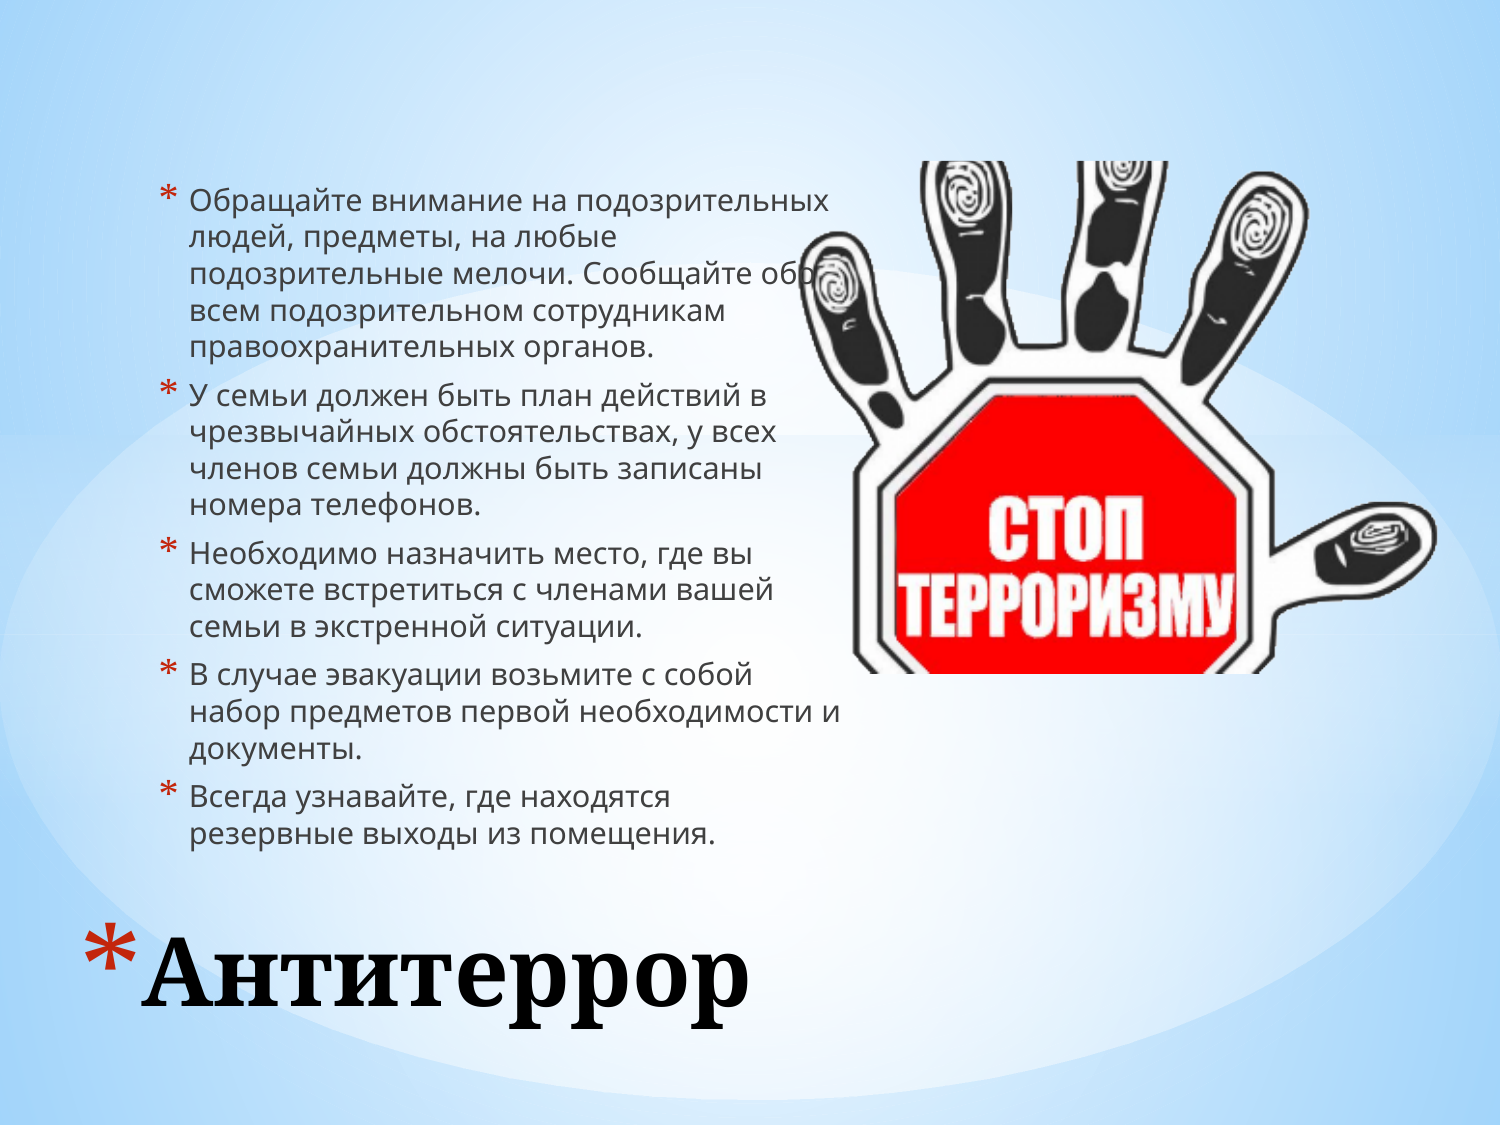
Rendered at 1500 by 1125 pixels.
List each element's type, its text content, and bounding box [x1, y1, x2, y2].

picture [785, 160, 1461, 675]
title Антитеррор [64, 846, 1113, 1034]
list Обращайте внимание на подозрительных людей, предметы, на любые подозрительные мелочи. Сообщайте обо всем подозрительном сотрудникам правоохранительных органов. У семьи должен быть план действий в чрезвычайных обстоятельствах, у всех членов семьи должны быть записаны номера телефонов. Необходимо назначить место, где вы сможете встретиться с членами вашей семьи в экстренной ситуации. В случае эвакуации возьмите с собой набор предметов первой необходимости и документы. Всегда узнавайте, где находятся резервные выходы из помещения. [144, 165, 857, 846]
